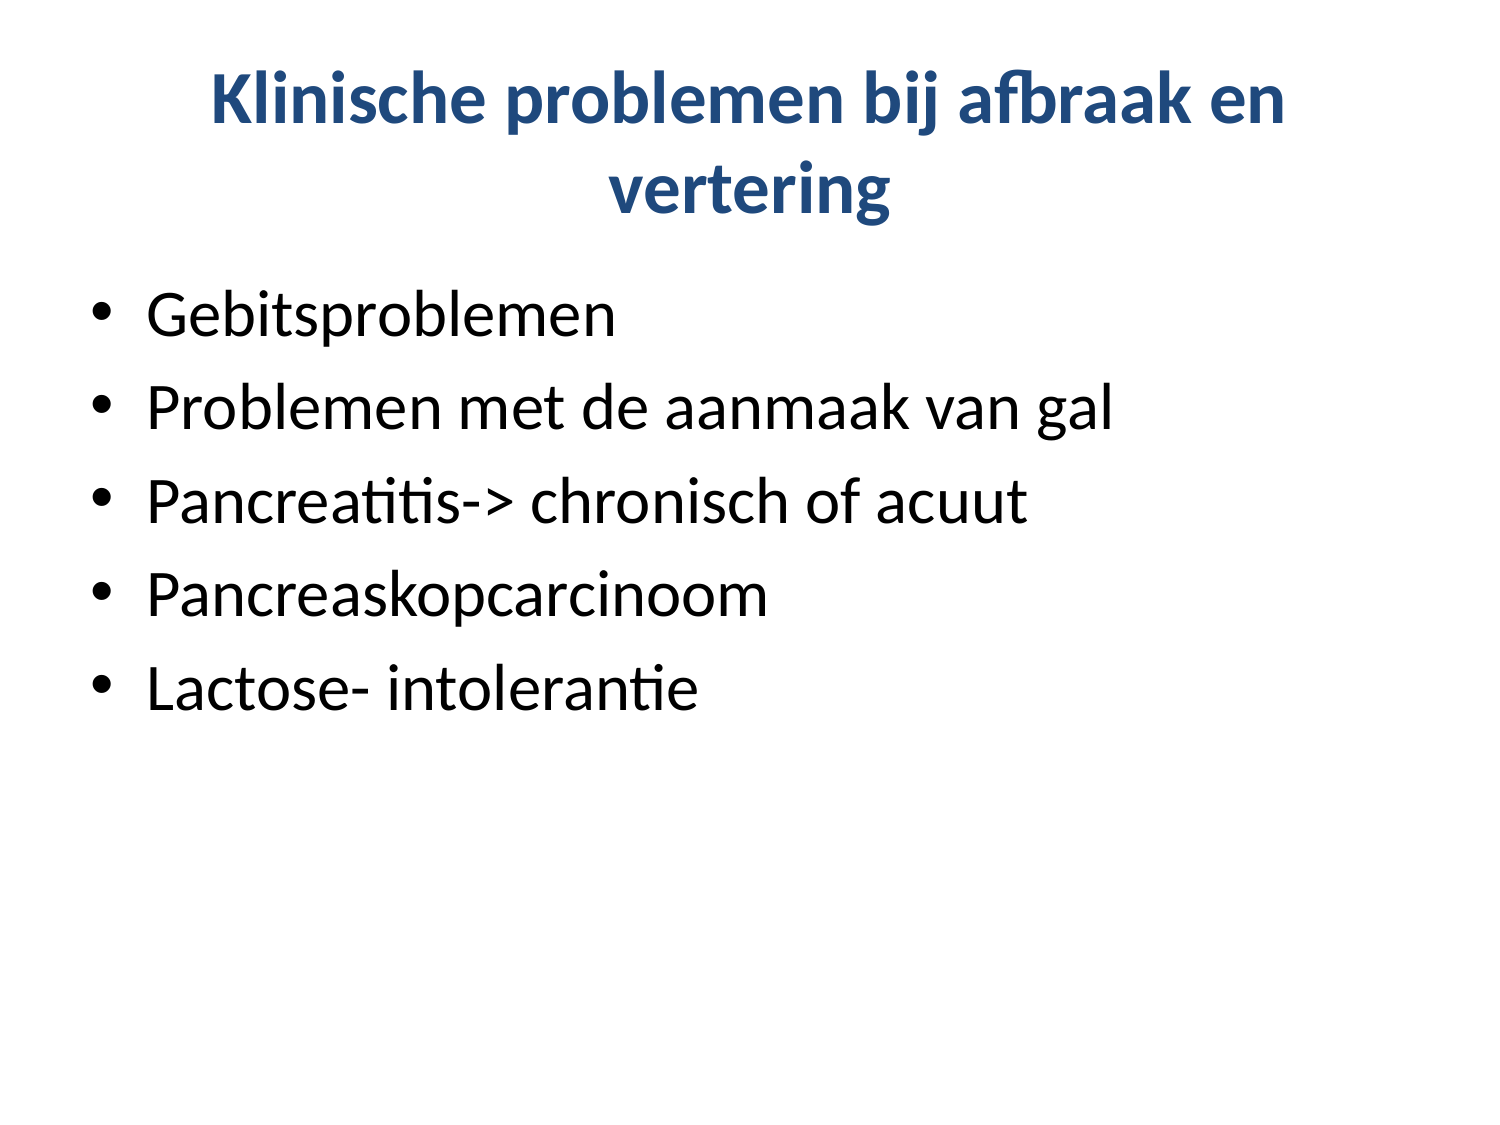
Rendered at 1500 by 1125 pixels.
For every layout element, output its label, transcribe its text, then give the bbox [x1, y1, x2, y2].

list Gebitsproblemen Problemen met de aanmaak van gal Pancreatitis-> chronisch of acuut Pancreaskopcarcinoom Lactose- intolerantie [75, 262, 1425, 1005]
title Klinische problemen bij afbraak en vertering [75, 45, 1425, 233]
